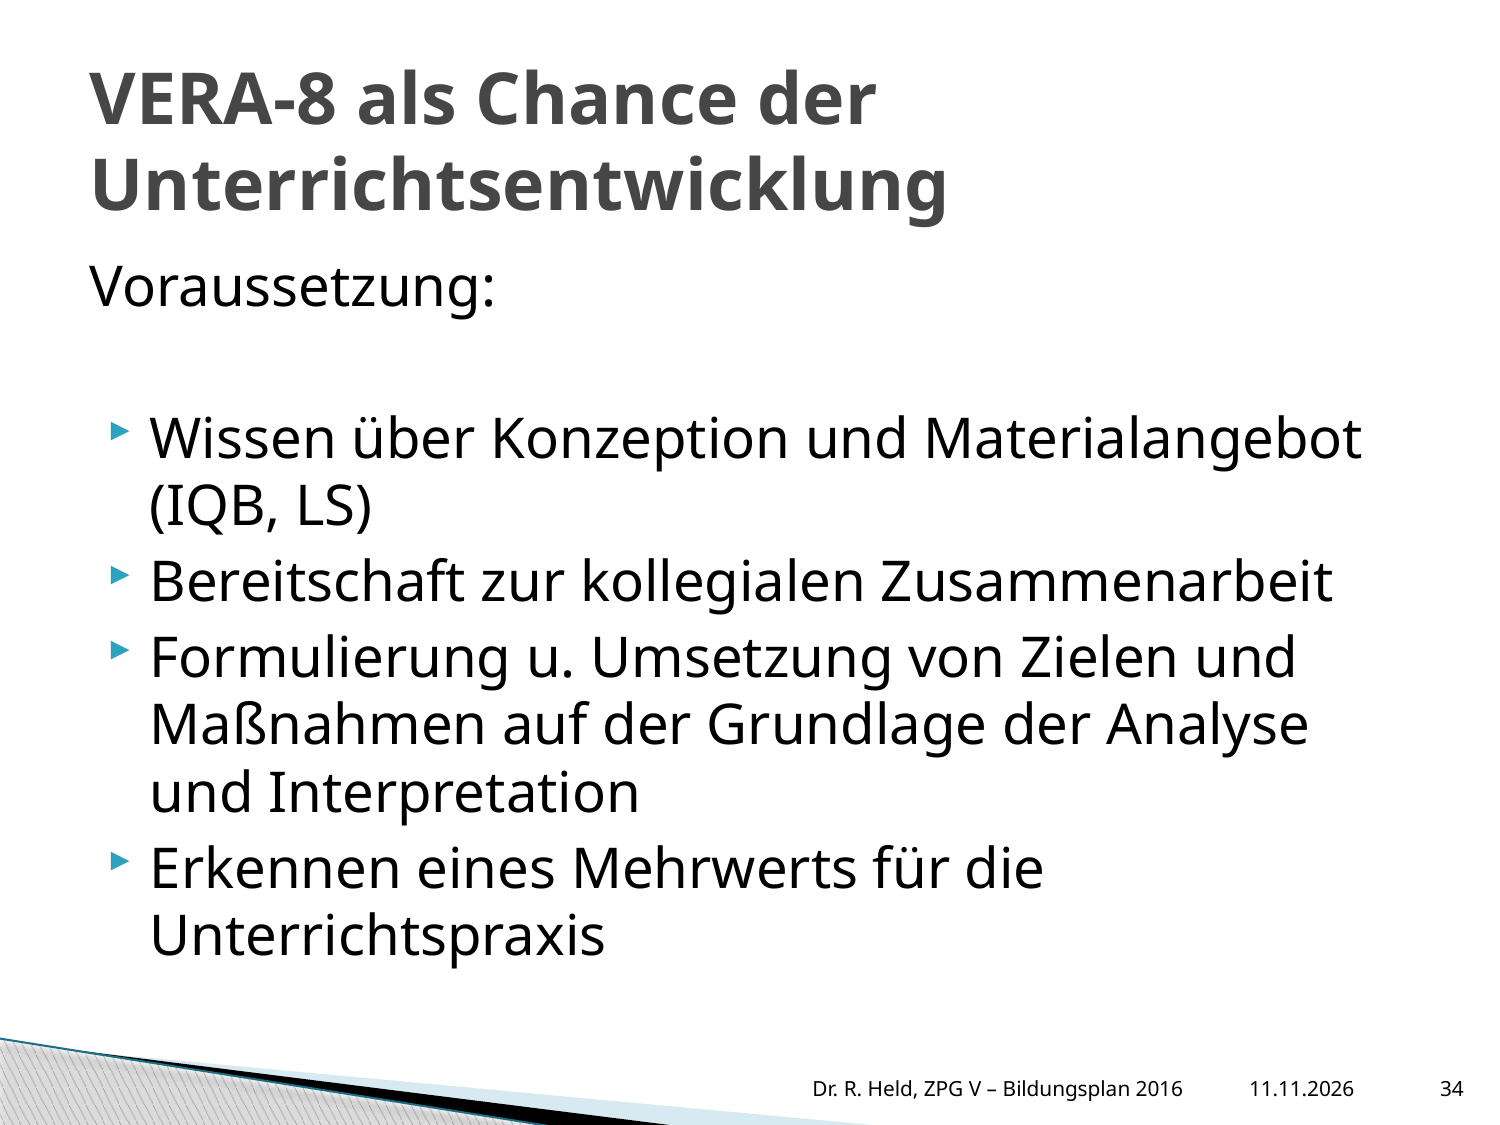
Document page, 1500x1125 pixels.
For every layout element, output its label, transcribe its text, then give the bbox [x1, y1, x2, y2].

slide_number 34 [1399, 1051, 1479, 1112]
footer Dr. R. Held, ZPG V – Bildungsplan 2016 [797, 1051, 1235, 1112]
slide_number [1235, 1051, 1399, 1112]
title VERA-8 als Chance der Unterrichtsentwicklung [75, 45, 1425, 233]
list Voraussetzung: Wissen über Konzeption und Materialangebot (IQB, LS) Bereitschaft zur kollegialen Zusammenarbeit Formulierung u. Umsetzung von Zielen und Maßnahmen auf der Grundlage der Analyse und Interpretation Erkennen eines Mehrwerts für die Unterrichtspraxis [75, 243, 1425, 986]
